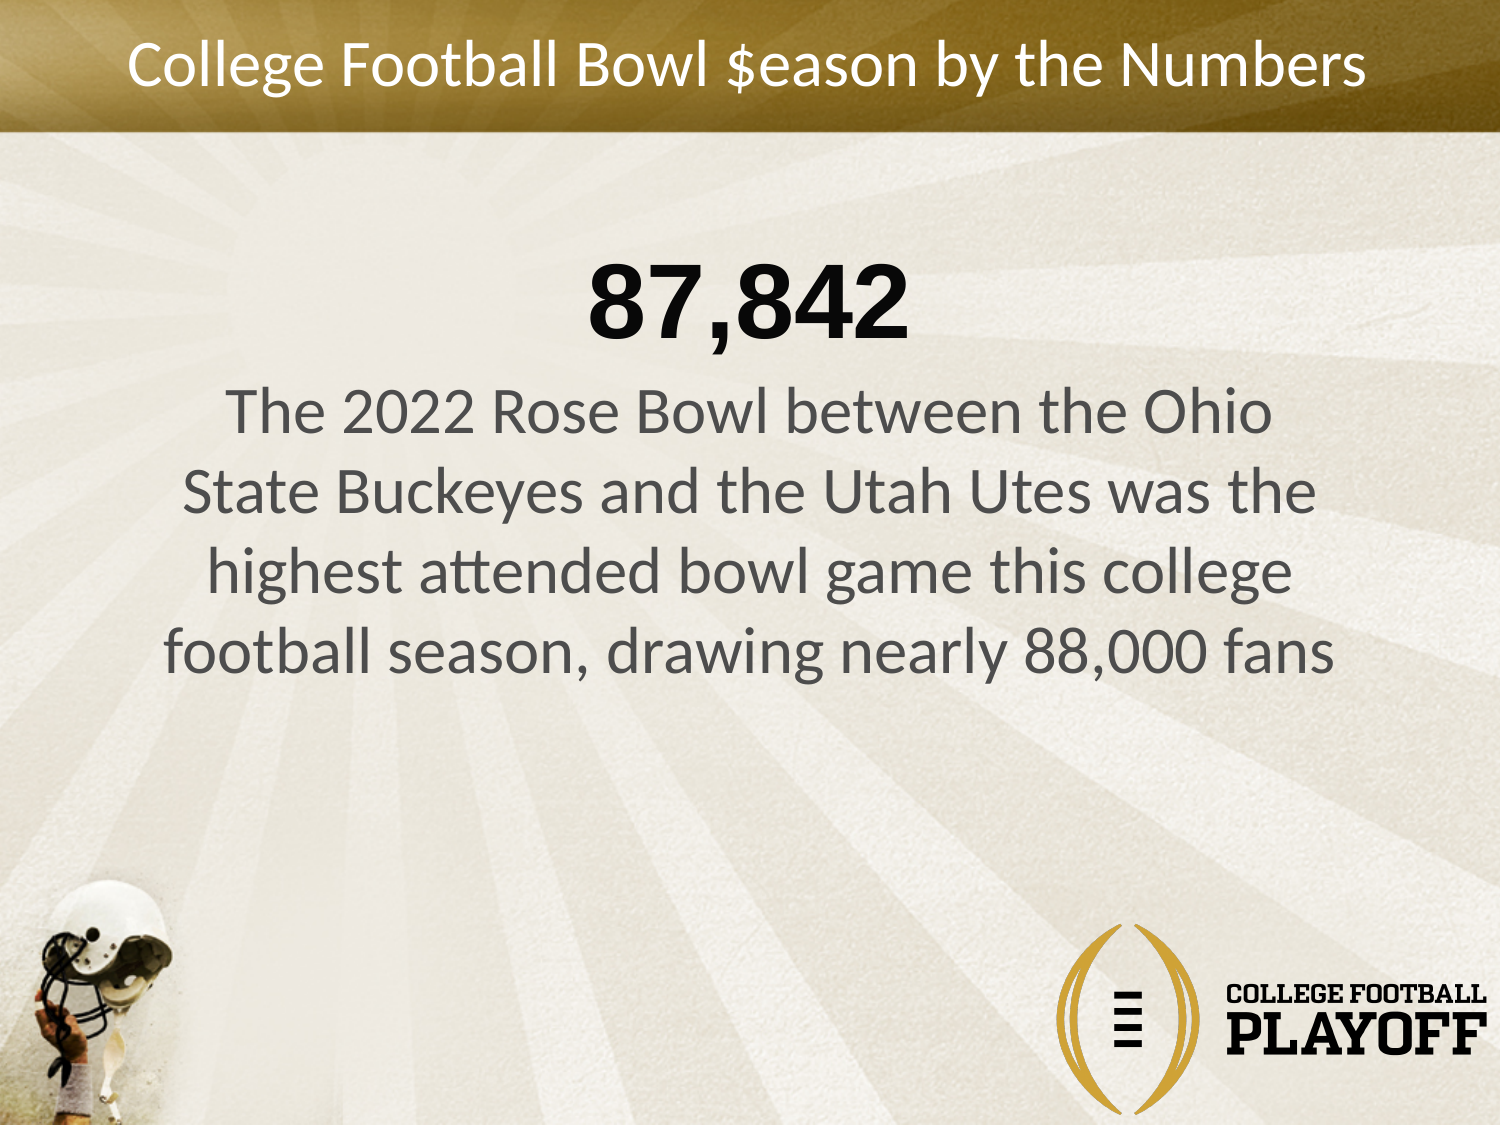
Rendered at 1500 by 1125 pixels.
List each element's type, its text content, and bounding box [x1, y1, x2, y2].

text_box The 2022 Rose Bowl between the Ohio State Buckeyes and the Utah Utes was the highest attended bowl game this college football season, drawing nearly 88,000 fans [135, 359, 1365, 695]
text_box College Football Bowl $eason by the Numbers [112, 12, 1400, 108]
picture [0, 0, 1500, 1125]
text_box 87,842 [230, 108, 1270, 367]
